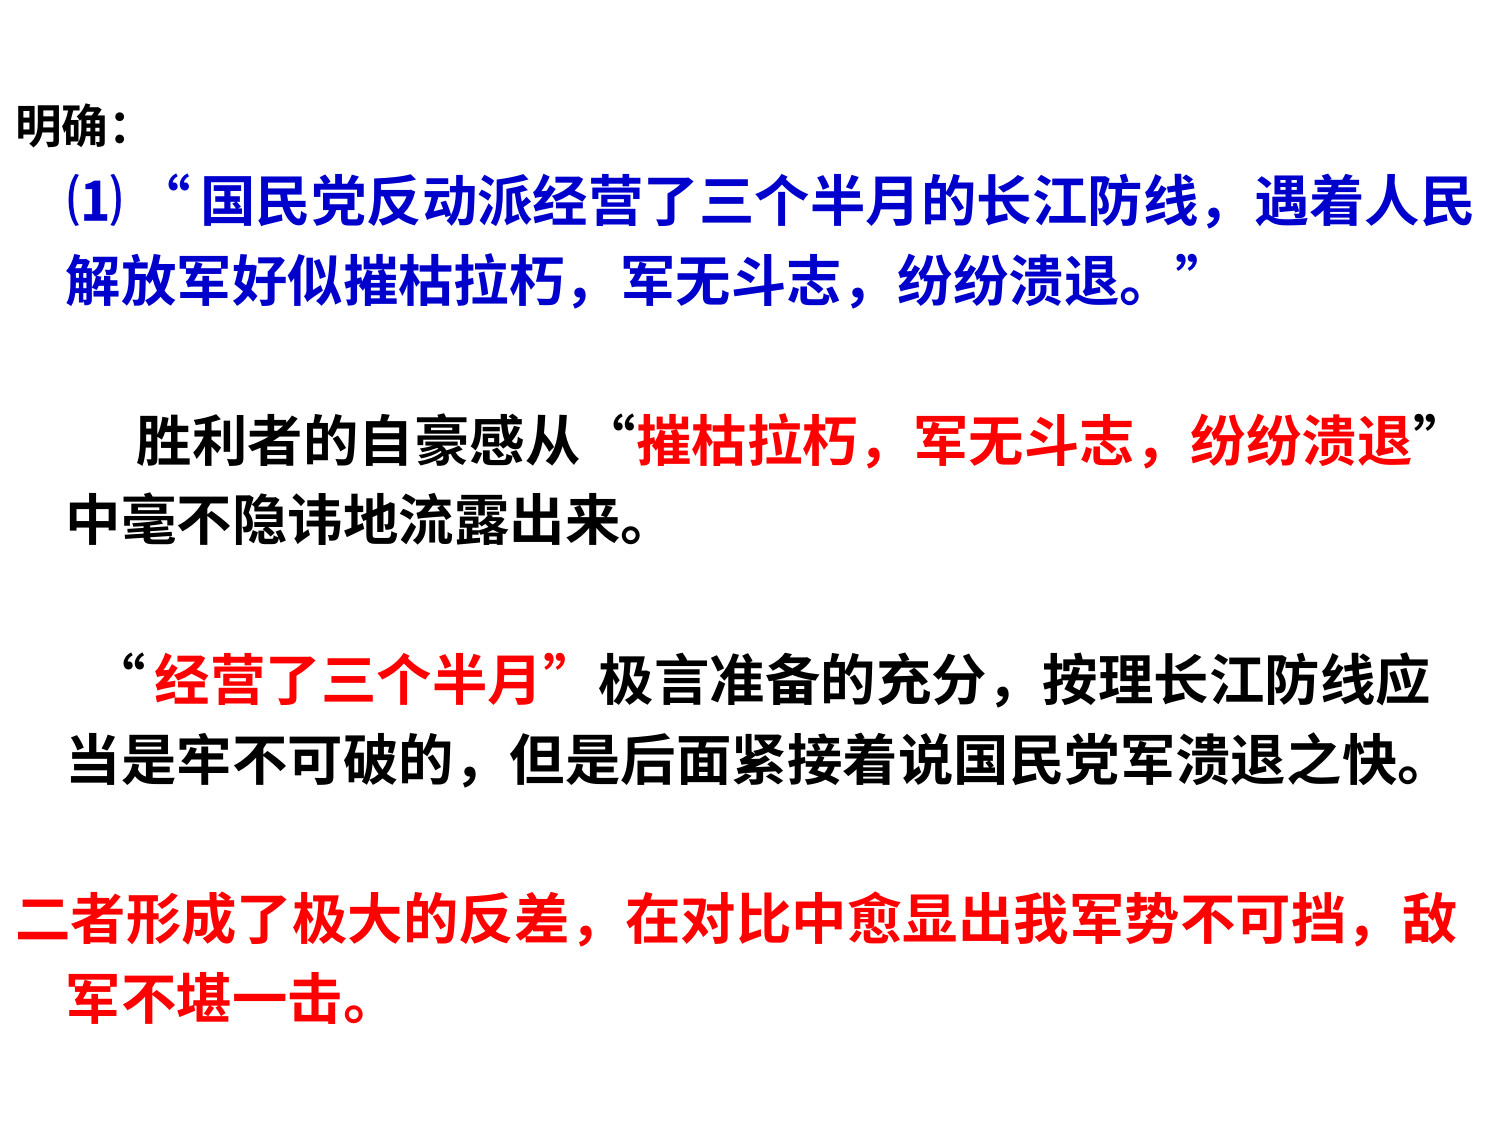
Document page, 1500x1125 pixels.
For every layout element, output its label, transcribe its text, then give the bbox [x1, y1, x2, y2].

list 明确： ⑴ “国民党反动派经营了三个半月的长江防线，遇着人民解放军好似摧枯拉朽，军无斗志，纷纷溃退。” 胜利者的自豪感从“摧枯拉朽，军无斗志，纷纷溃退”中毫不隐讳地流露出来。 “经营了三个半月”极言准备的充分，按理长江防线应当是牢不可破的，但是后面紧接着说国民党军溃退之快。 二者形成了极大的反差，在对比中愈显出我军势不可挡，敌军不堪一击。 [0, 78, 1500, 1125]
